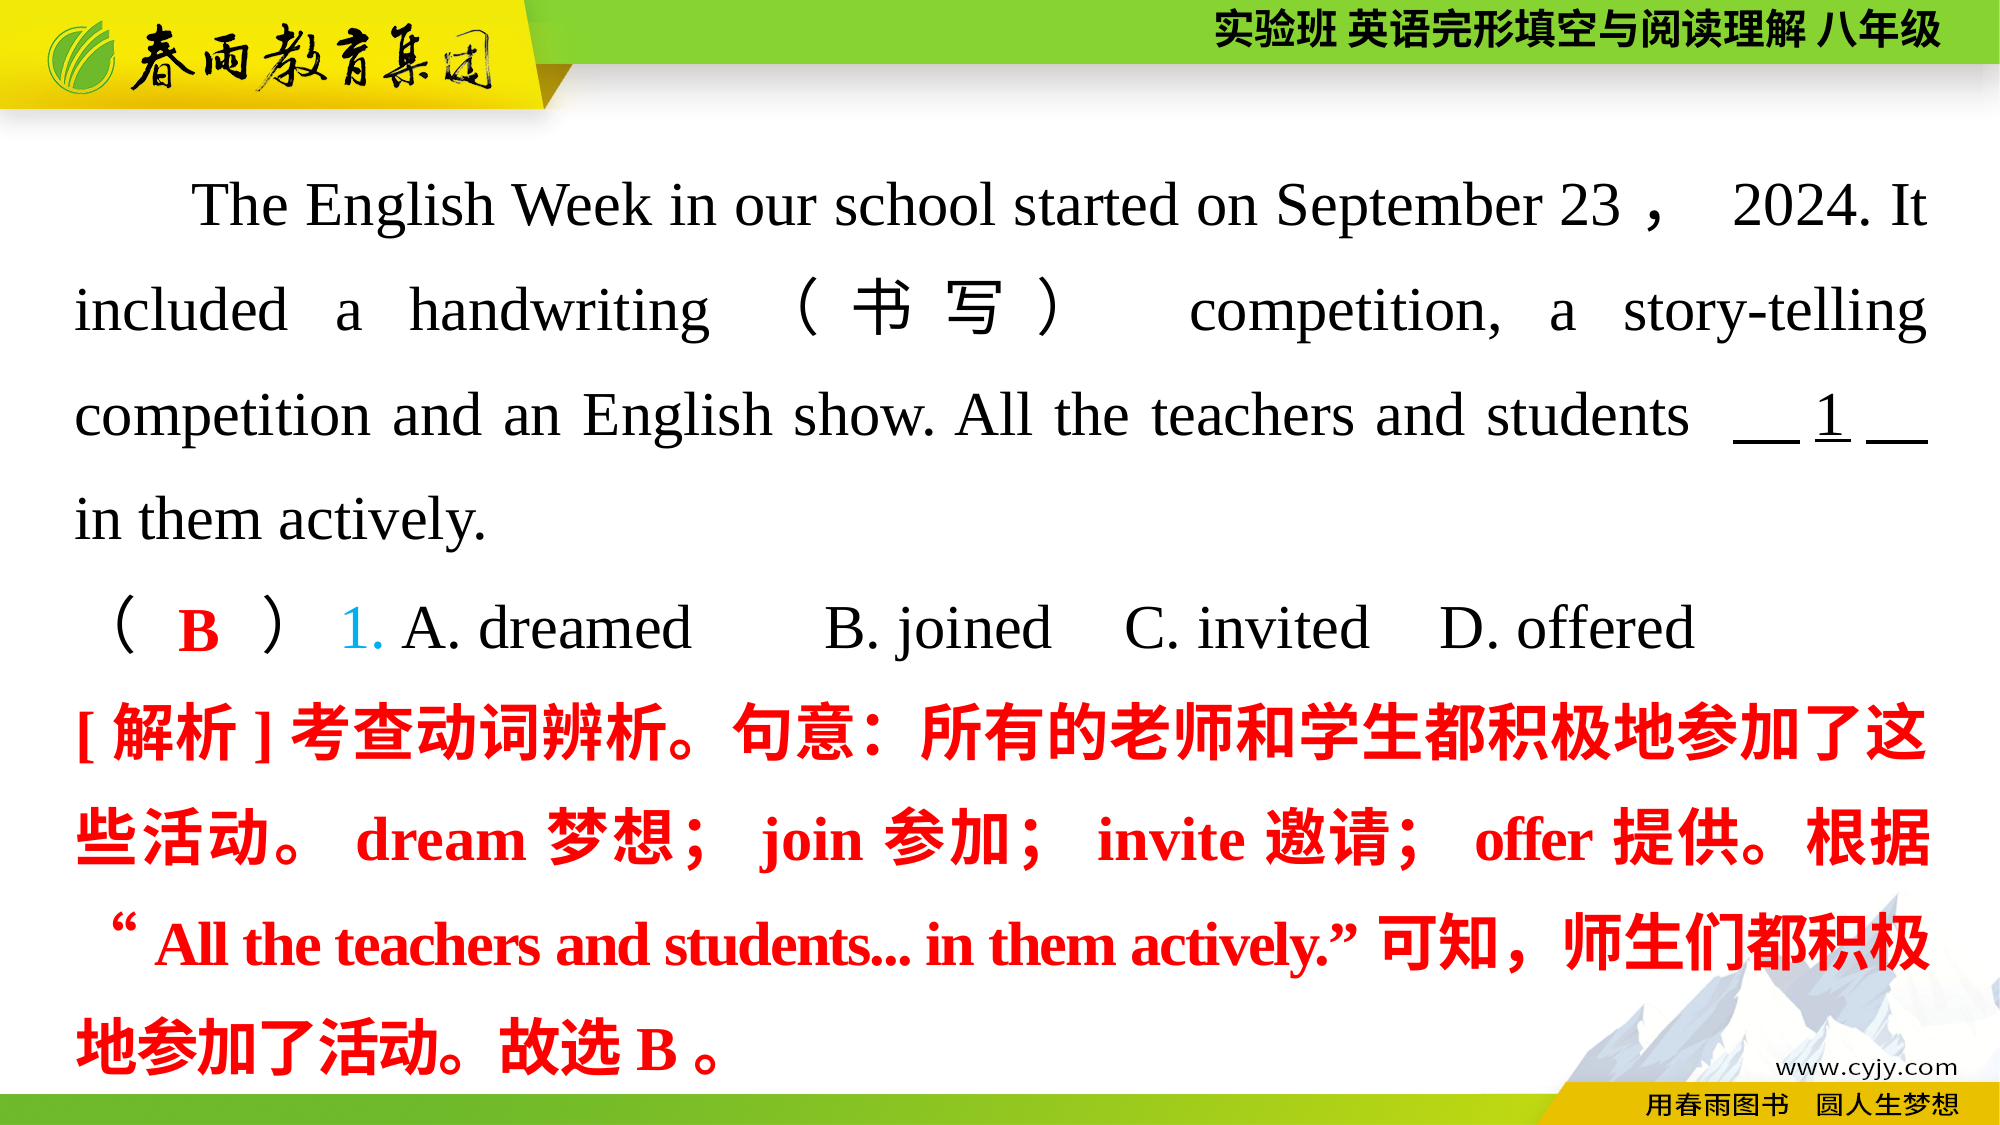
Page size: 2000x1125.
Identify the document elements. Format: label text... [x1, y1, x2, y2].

picture [0, 0, 2000, 1125]
list The English Week in our school started on September 23， 2024. It included a handwriting（书写） competition, a story-telling competition and an English show. All the teachers and students 1 in them actively. [59, 125, 1944, 549]
text_box B [163, 551, 236, 655]
text_box [解析]考查动词辨析。句意：所有的老师和学生都积极地参加了这些活动。dream梦想；join参加；invite邀请；offer提供。根据“All the teachers and students... in them actively.”可知，师生们都积极地参加了活动。故选B。 [60, 655, 1945, 1090]
text_box （ ）1. A. dreamed B. joined C. invited D. offered [59, 549, 1944, 669]
